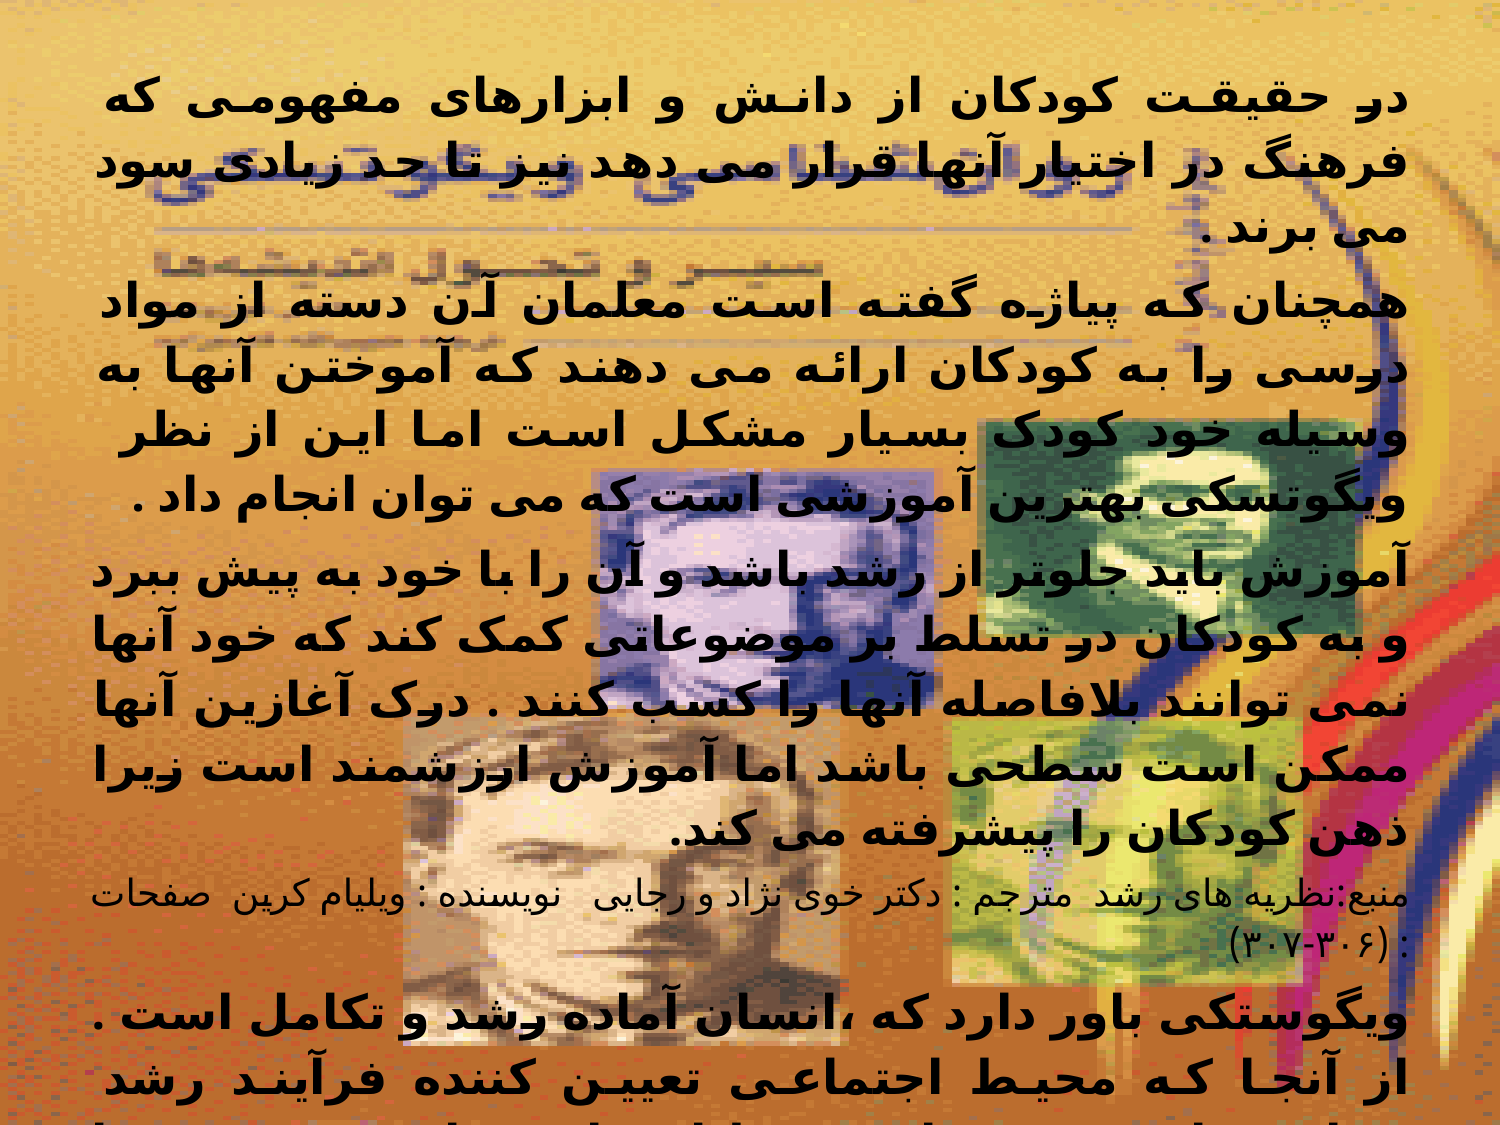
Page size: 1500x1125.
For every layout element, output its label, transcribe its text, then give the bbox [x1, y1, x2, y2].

list در حقیقت کودکان از دانش و ابزارهای مفهومی که فرهنگ در اختیار آنها قرار می دهد نیز تا حد زیادی سود می برند . همچنان که پیاژه گفته است معلمان آن دسته از مواد درسی را به کودکان ارائه می دهند که آموختن آنها به وسیله خود کودک بسیار مشکل است اما این از نظر ویگوتسکی بهترین آموزشی است که می توان انجام داد . آموزش باید جلوتر از رشد باشد و آن را با خود به پیش ببرد و به کودکان در تسلط بر موضوعاتی کمک کند که خود آنها نمی توانند بلافاصله آنها را کسب کنند . درک آغازین آنها ممکن است سطحی باشد اما آموزش ارزشمند است زیرا ذهن کودکان را پیشرفته می کند. منبع:نظریه های رشد مترجم : دکتر خوی نژاد و رجایی نویسنده : ویلیام کرین صفحات : (۳۰۶-۳۰۷) ویگوستکی باور دارد که ،انسان آماده رشد و تکامل است . از آنجا که محیط اجتماعی تعیین کننده فرآیند رشد شناختی است ،پس باید محیط اجتماعی را بهبود بخشید تا رشد شناختی انسان هایی که در آن محیط پرورش می یابند بهبود یابد. منبع (کتاب روانشناسی پرورشی ،روانشناسی یادگیری و آموزش ) دکتر سیف صفحات (۲۱۷ . ۲۱۹ .۲۲۰) [75, 50, 1425, 1005]
picture [0, 0, 1500, 1125]
